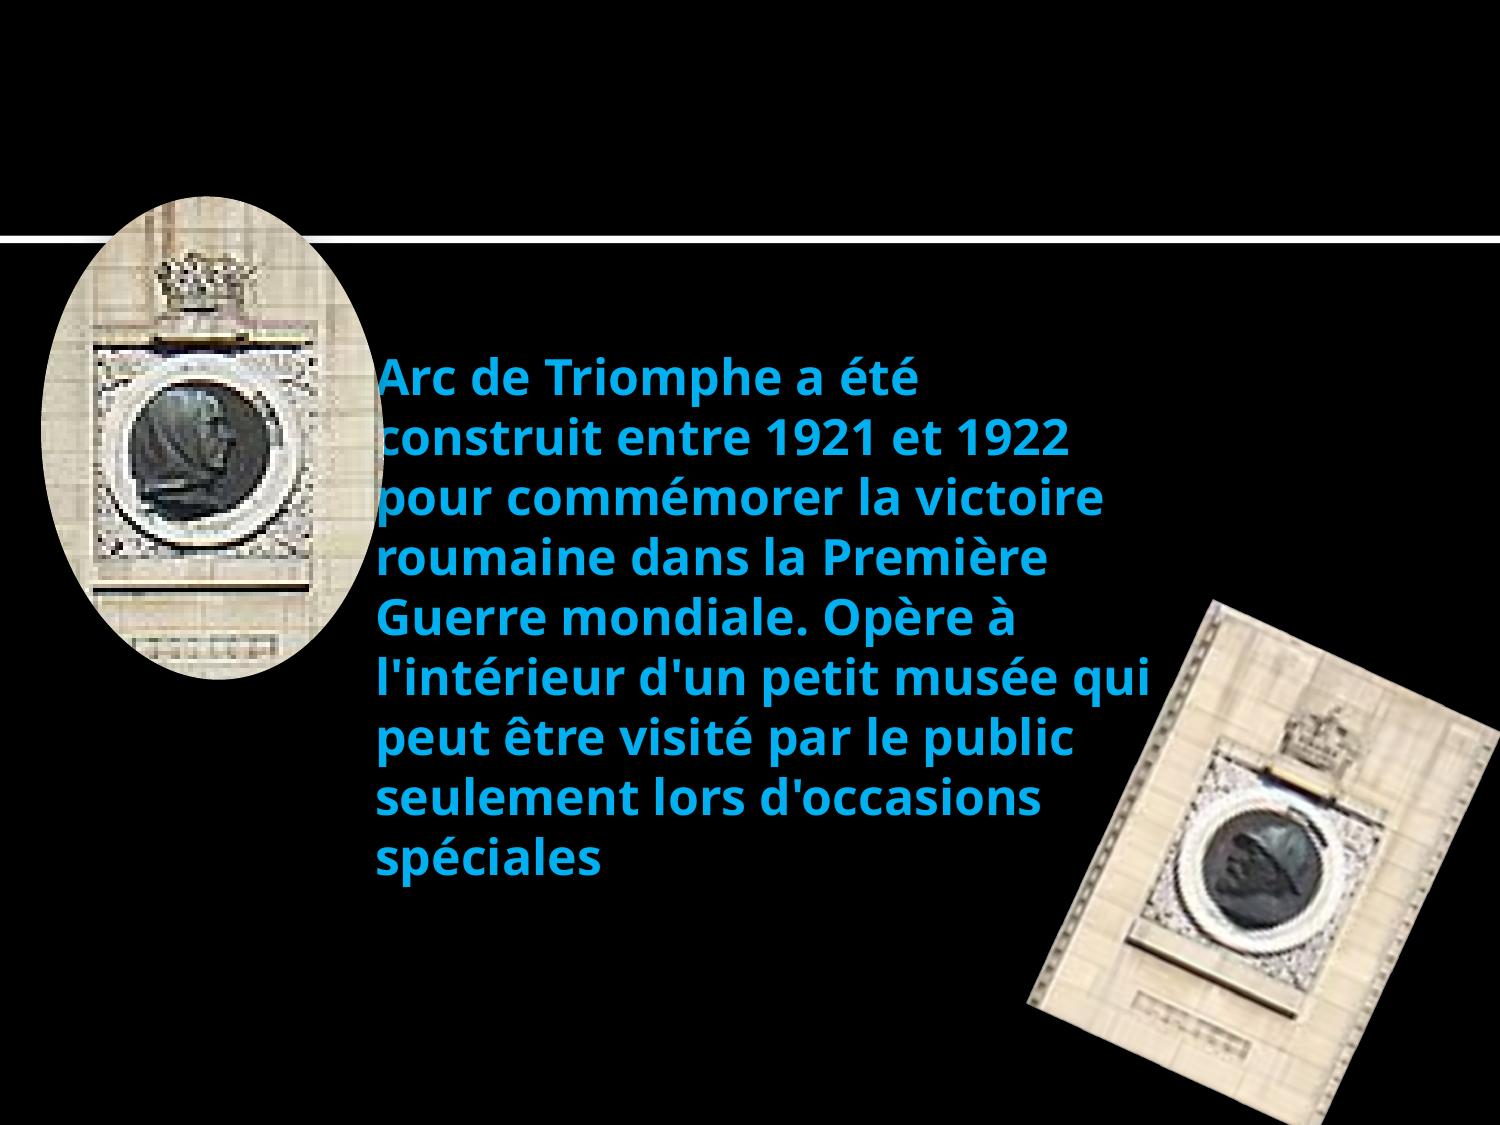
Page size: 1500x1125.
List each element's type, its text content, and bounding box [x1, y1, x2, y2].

title Arc de Triomphe a été construit entre 1921 et 1922 pour commémorer la victoire roumaine dans la Première Guerre mondiale. Opère à l'intérieur d'un petit musée qui peut être visité par le public seulement lors d'occasions spéciales [360, 420, 1164, 870]
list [41, 196, 385, 681]
picture [1028, 601, 1500, 1125]
